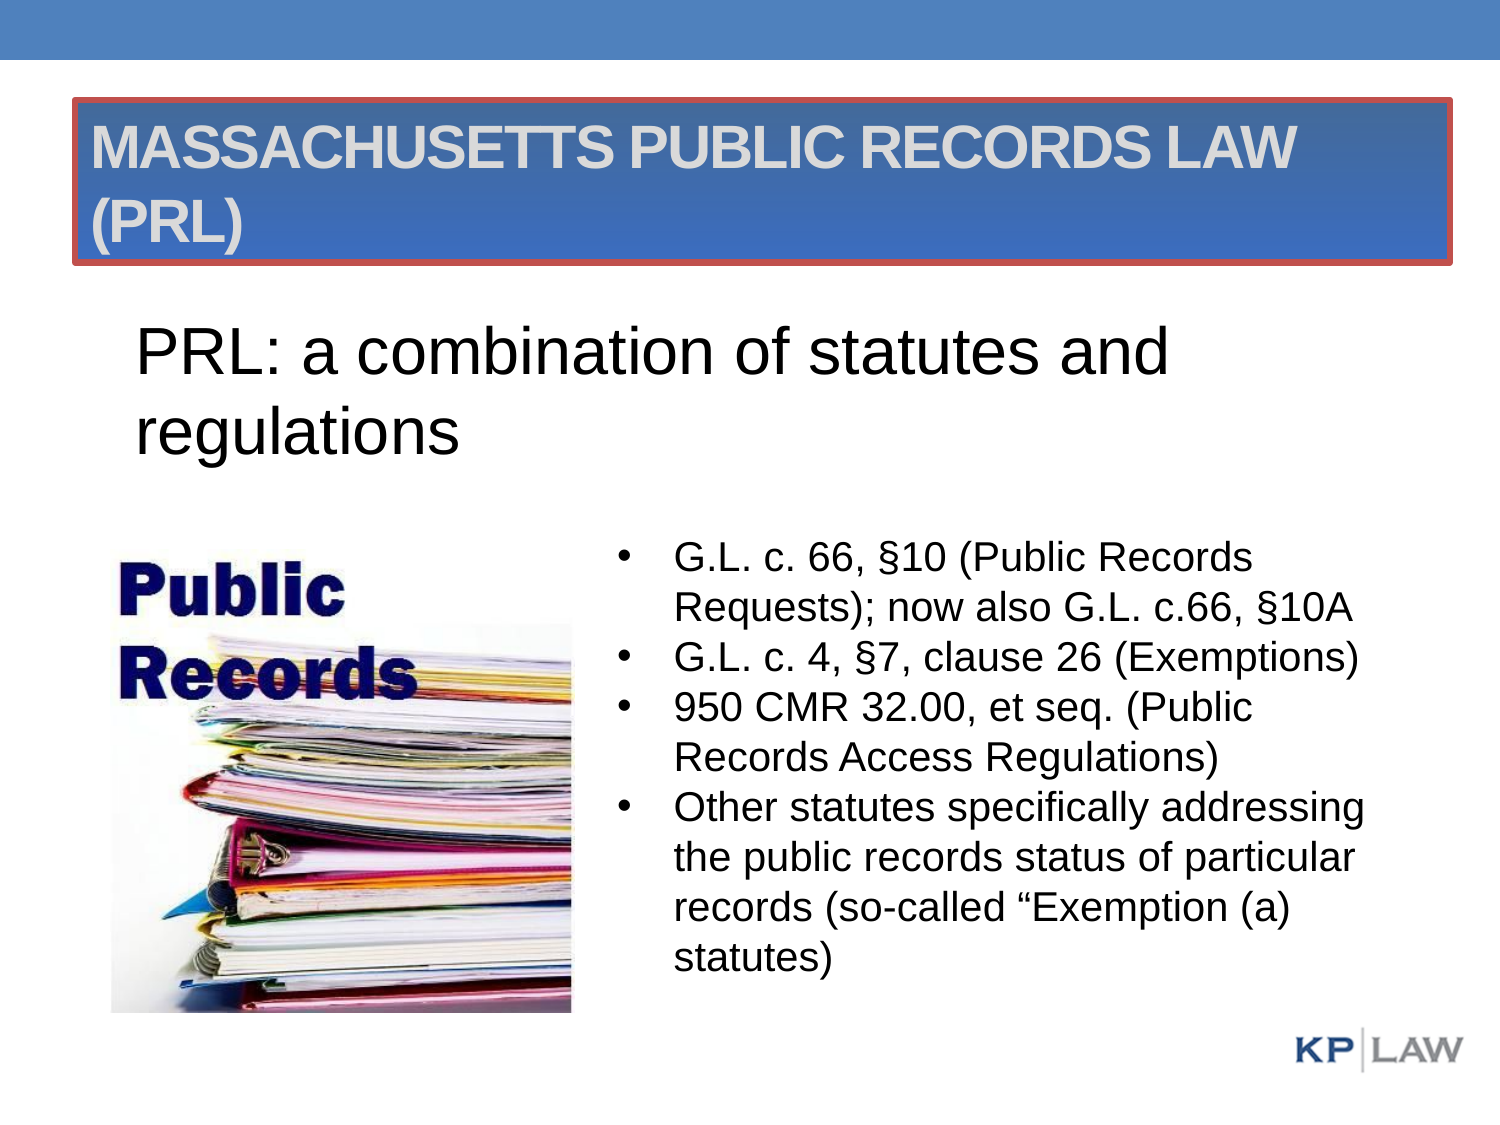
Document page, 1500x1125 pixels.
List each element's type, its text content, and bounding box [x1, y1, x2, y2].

text_box Massachusetts Public Records Law (PRL) [75, 99, 1450, 263]
picture [109, 549, 576, 1013]
list PRL: a combination of statutes and regulations [75, 299, 1325, 563]
text_box G.L. c. 66, §10 (Public Records Requests); now also G.L. c.66, §10A G.L. c. 4, §7, clause 26 (Exemptions) 950 CMR 32.00, et seq. (Public Records Access Regulations) Other statutes specifically addressing the public records status of particular records (so-called “Exemption (a) statutes) [527, 462, 1425, 1080]
picture [1287, 1024, 1474, 1076]
